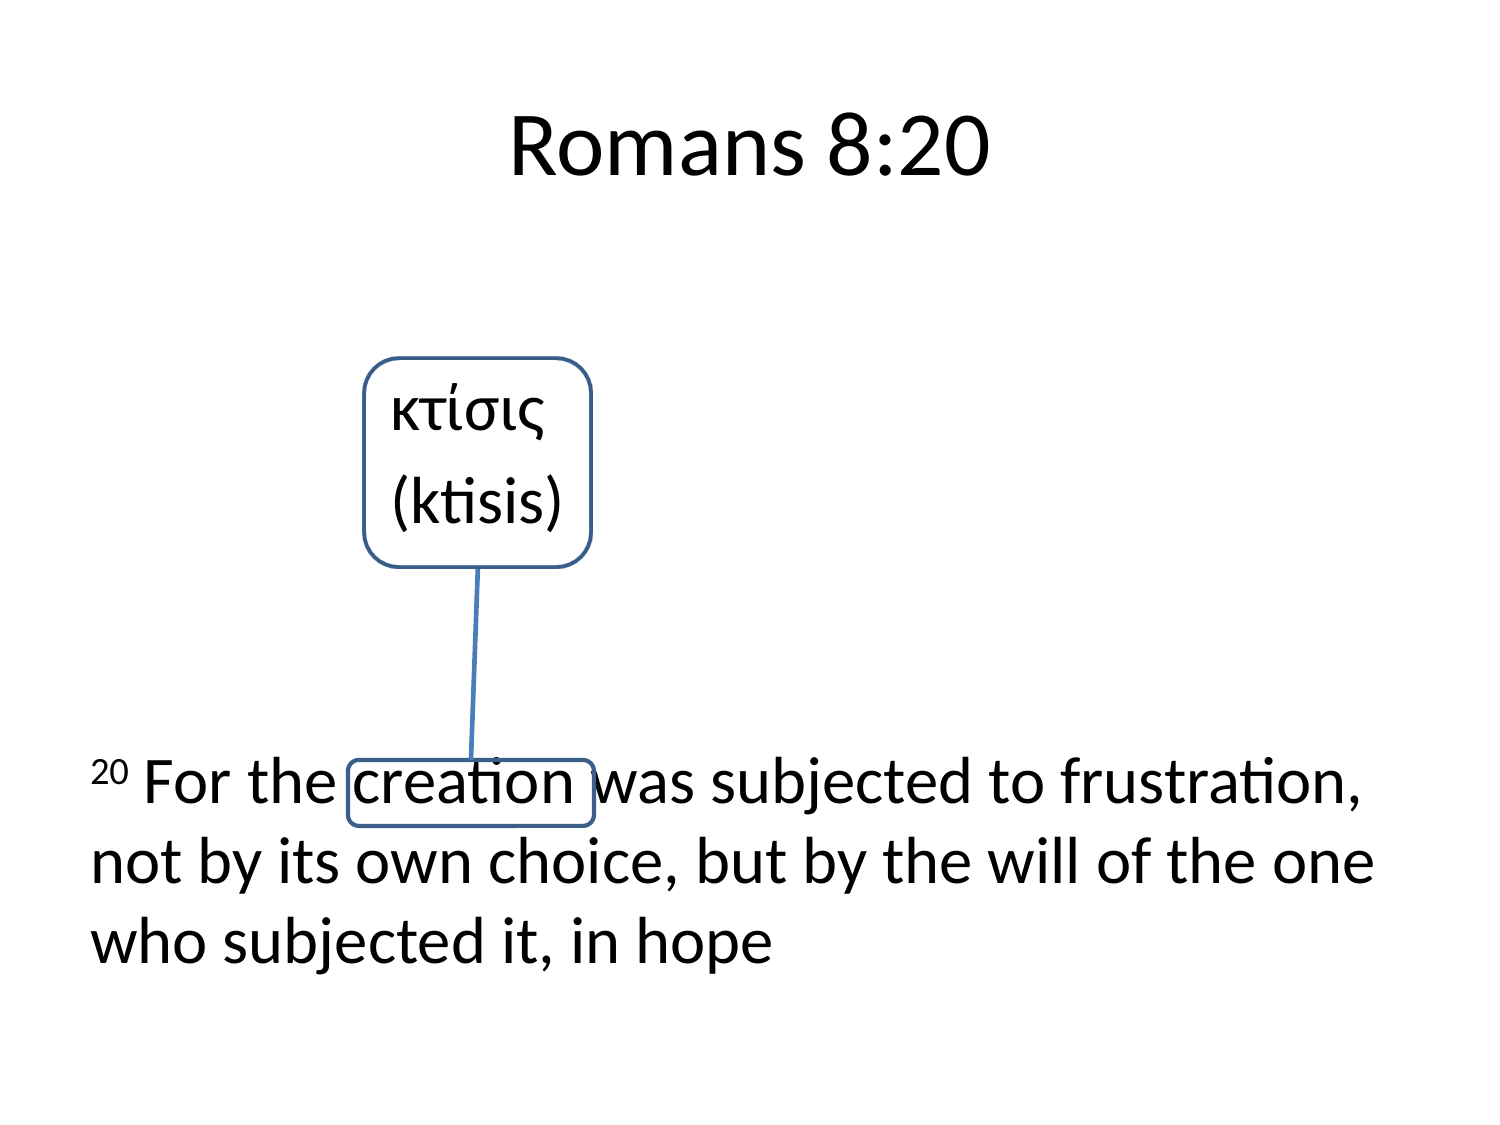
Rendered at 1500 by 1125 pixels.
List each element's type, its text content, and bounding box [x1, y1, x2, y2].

picture [362, 356, 594, 570]
title Romans 8:20 [75, 45, 1425, 233]
list κτίσις (ktisis) 20 For the creation was subjected to frustration, not by its own choice, but by the will of the one who subjected it, in hope [75, 262, 1425, 1005]
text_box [470, 568, 479, 761]
text_box [345, 757, 597, 829]
